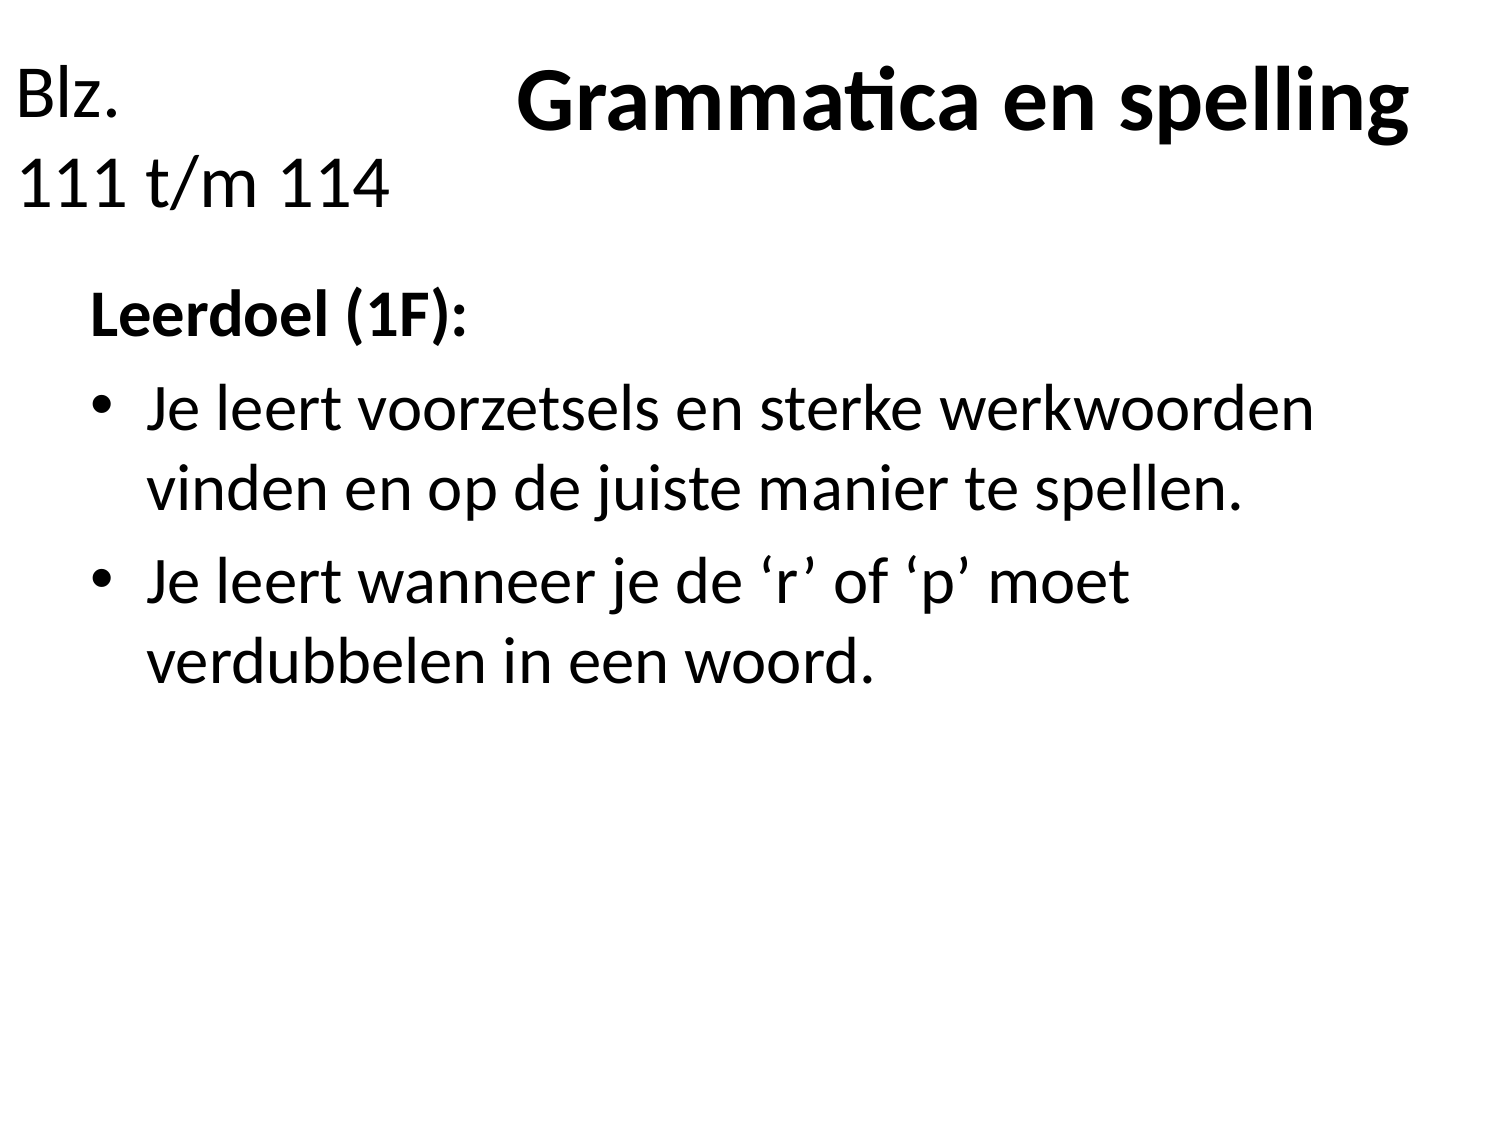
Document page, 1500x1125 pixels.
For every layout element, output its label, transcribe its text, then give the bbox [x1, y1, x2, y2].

text_box Grammatica en spelling [501, 0, 1459, 188]
title Blz. 111 t/m 114 [0, 2, 479, 263]
list Leerdoel (1F): Je leert voorzetsels en sterke werkwoorden vinden en op de juiste manier te spellen. Je leert wanneer je de ‘r’ of ‘p’ moet verdubbelen in een woord. [75, 262, 1425, 1005]
